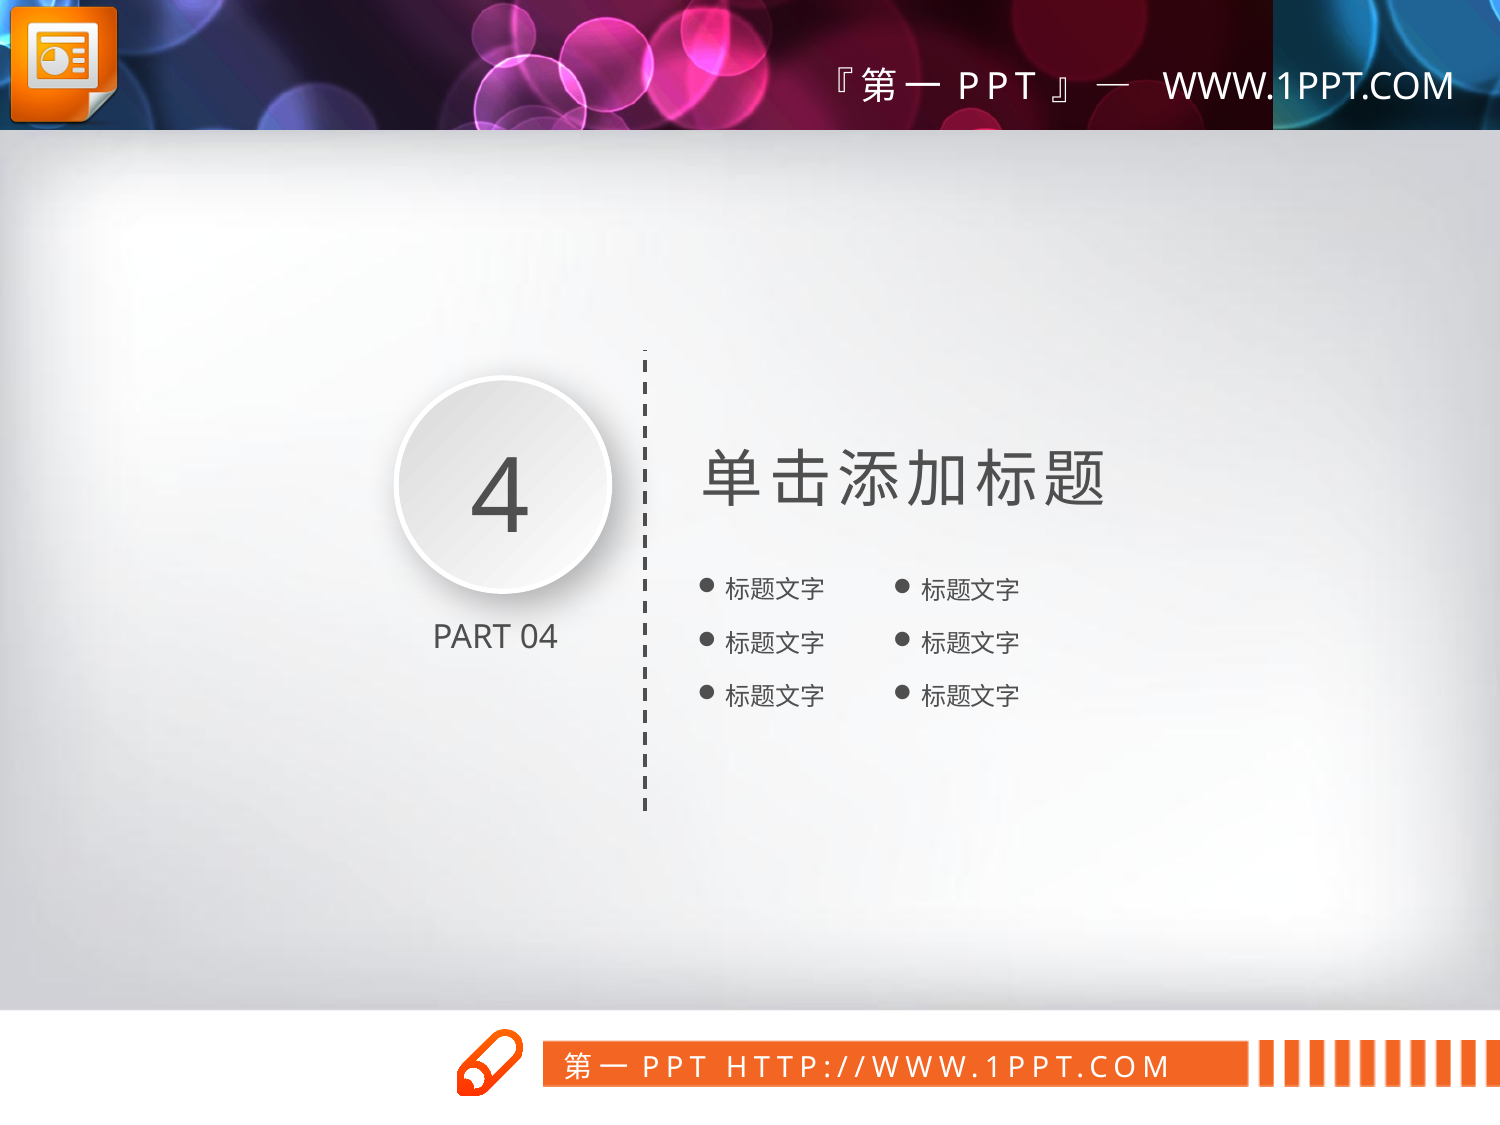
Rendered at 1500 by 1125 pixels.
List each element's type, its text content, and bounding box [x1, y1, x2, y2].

text_box 4 [455, 421, 539, 561]
text_box 标题文字 [893, 627, 1223, 658]
text_box 单击添加标题 [685, 431, 1122, 522]
text_box [396, 377, 610, 592]
text_box 标题文字 [893, 574, 1223, 605]
picture [543, 1040, 1500, 1087]
text_box PART 04 [432, 615, 581, 656]
text_box 标题文字 [697, 680, 893, 711]
text_box 标题文字 [893, 680, 1223, 711]
text_box 标题文字 [697, 573, 1028, 604]
text_box 标题文字 [697, 627, 893, 658]
picture [0, 0, 1500, 1012]
